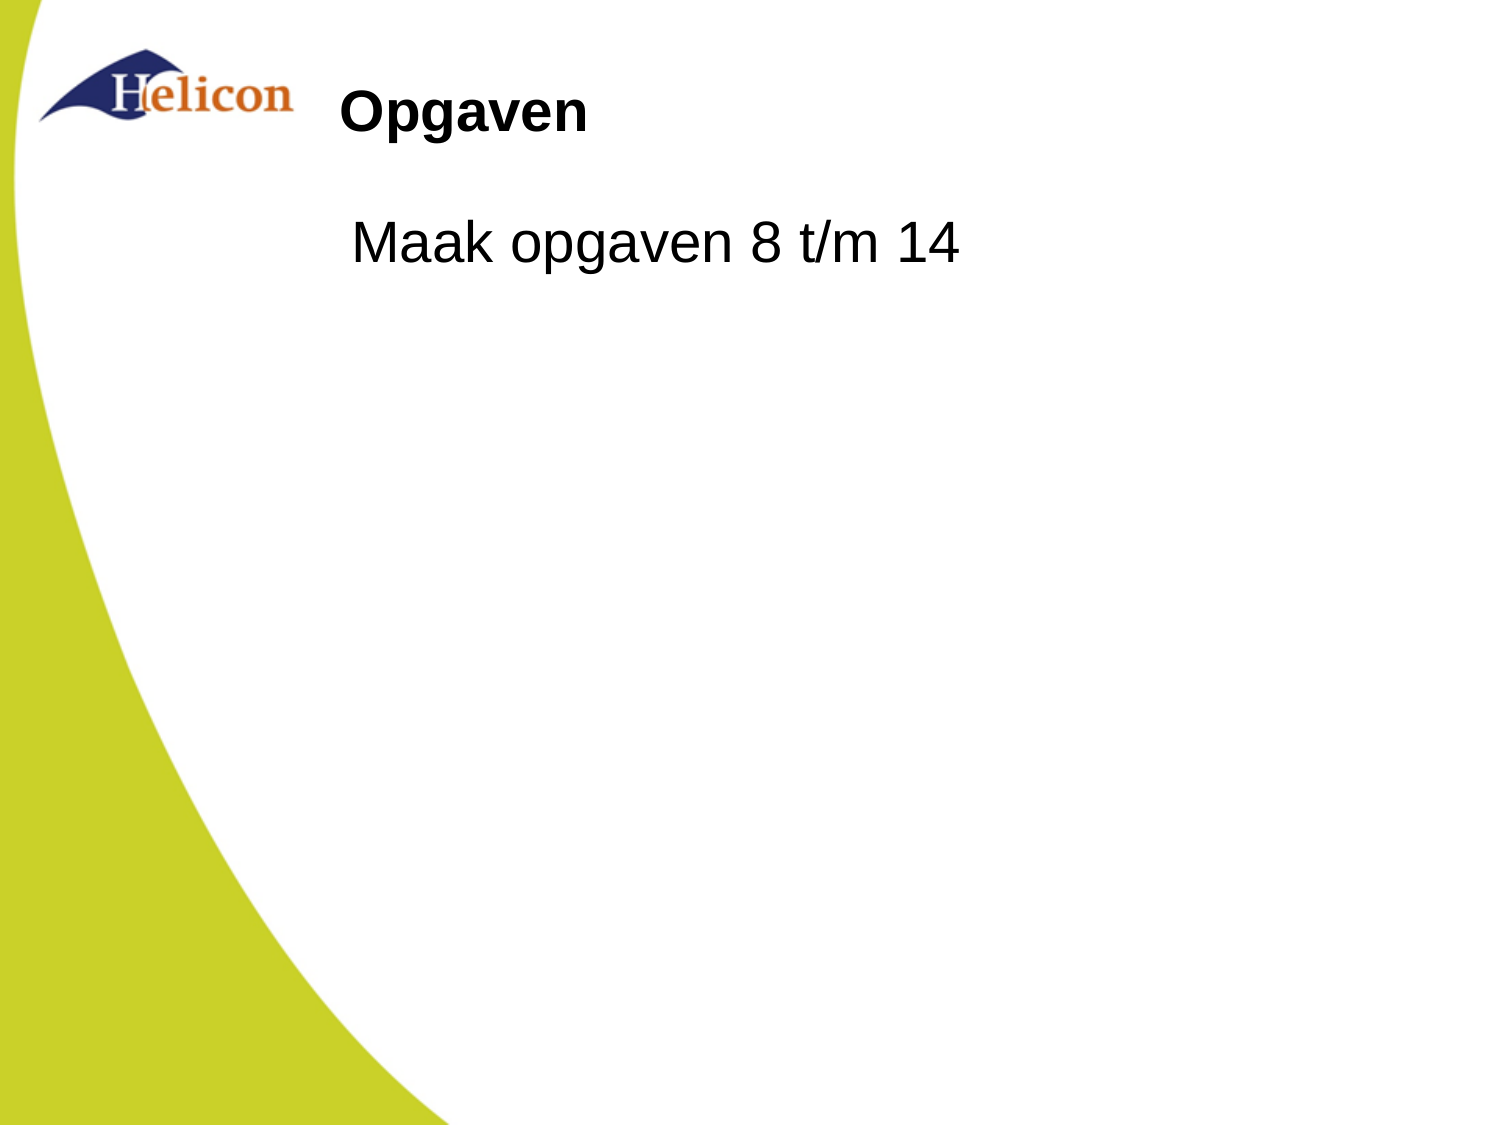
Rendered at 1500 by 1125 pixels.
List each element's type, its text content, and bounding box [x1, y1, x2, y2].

list Maak opgaven 8 t/m 14 [336, 196, 1425, 1005]
title Opgaven [324, 54, 1415, 161]
picture [0, 0, 1500, 1125]
